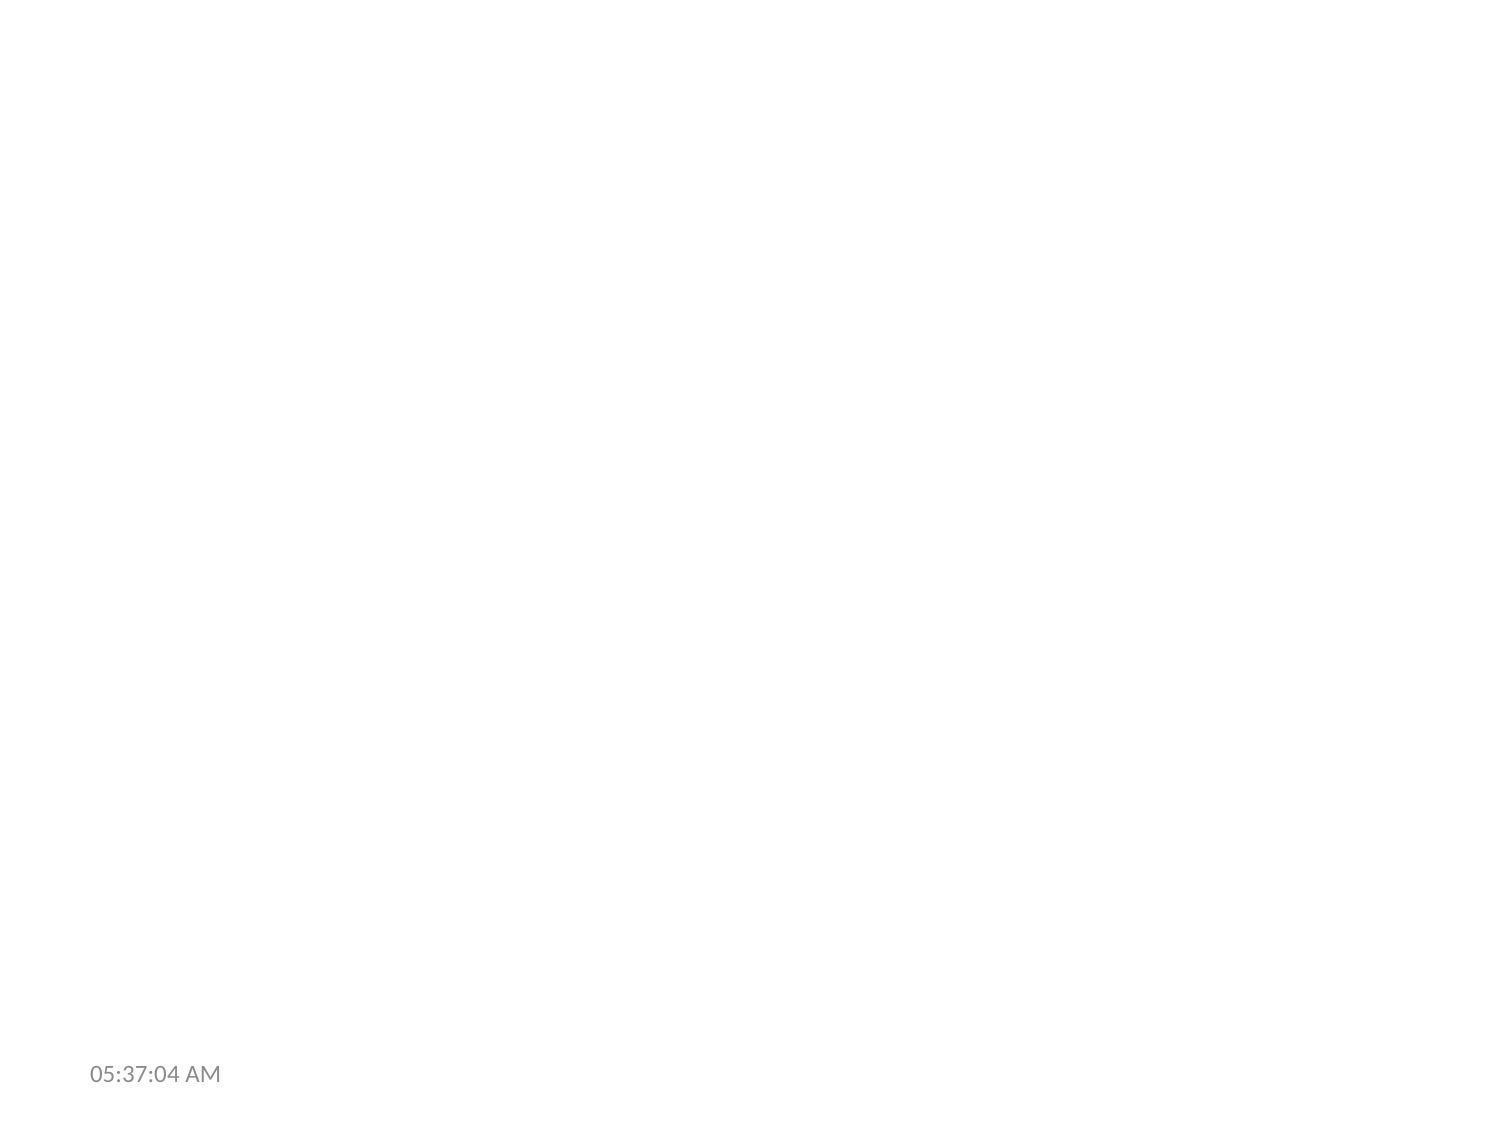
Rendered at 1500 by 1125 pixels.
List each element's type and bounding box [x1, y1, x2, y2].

slide_number [75, 1042, 425, 1103]
